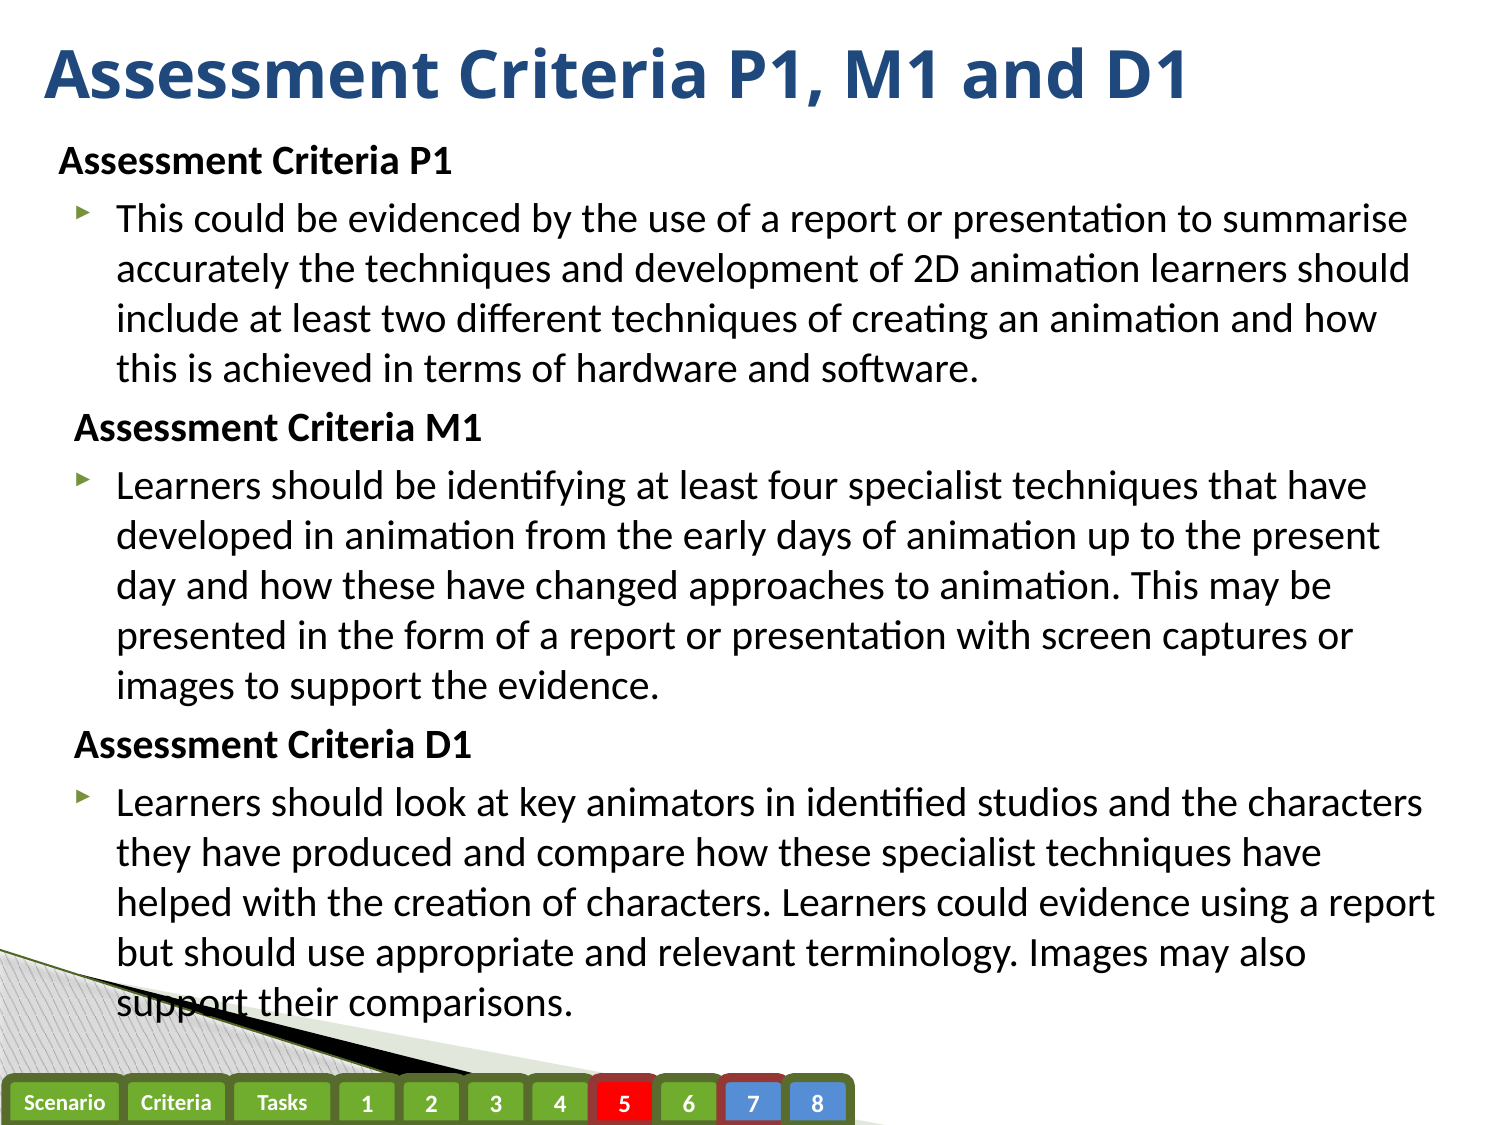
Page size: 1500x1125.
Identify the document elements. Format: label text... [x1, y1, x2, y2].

title Assessment Criteria P1, M1 and D1 [29, 19, 1471, 126]
list Assessment Criteria P1 This could be evidenced by the use of a report or presentation to summarise accurately the techniques and development of 2D animation learners should include at least two different techniques of creating an animation and how this is achieved in terms of hardware and software. Assessment Criteria M1 Learners should be identifying at least four specialist techniques that have developed in animation from the early days of animation up to the present day and how these have changed approaches to animation. This may be presented in the form of a report or presentation with screen captures or images to support the evidence. Assessment Criteria D1 Learners should look at key animators in identified studios and the characters they have produced and compare how these specialist techniques have helped with the creation of characters. Learners could evidence using a report but should use appropriate and relevant terminology. Images may also support their comparisons. [41, 126, 1459, 1035]
